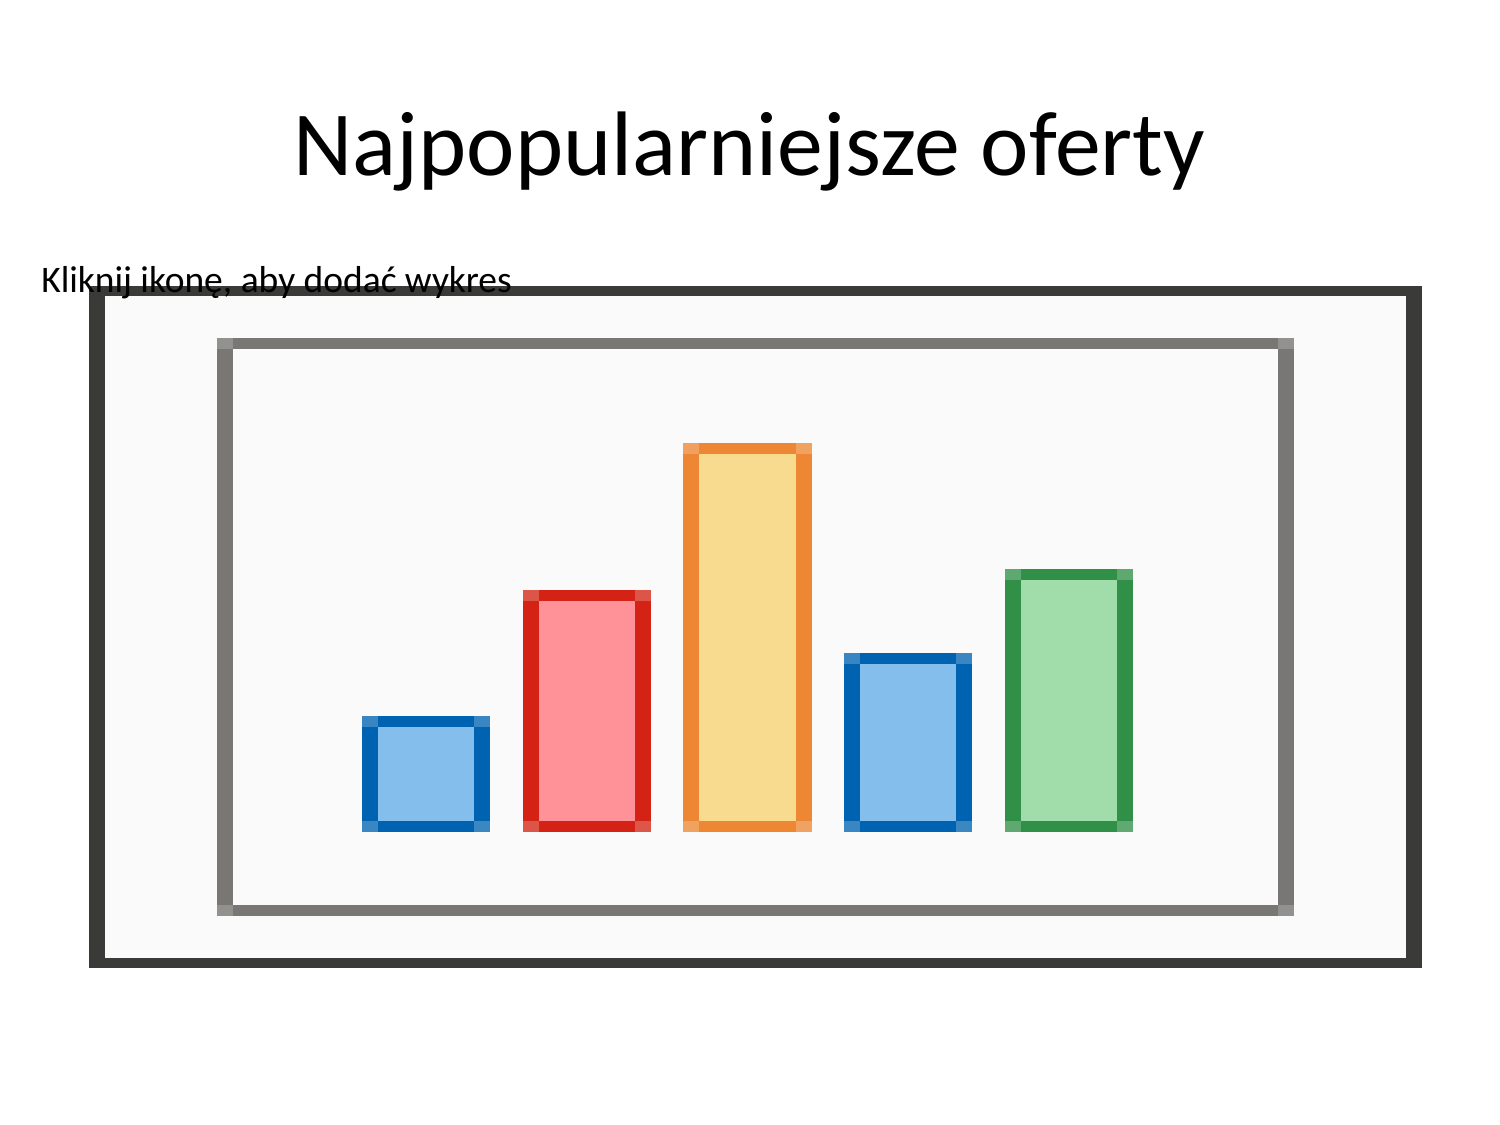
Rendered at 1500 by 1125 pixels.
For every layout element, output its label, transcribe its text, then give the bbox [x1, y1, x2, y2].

title Najpopularniejsze oferty [75, 45, 1425, 233]
